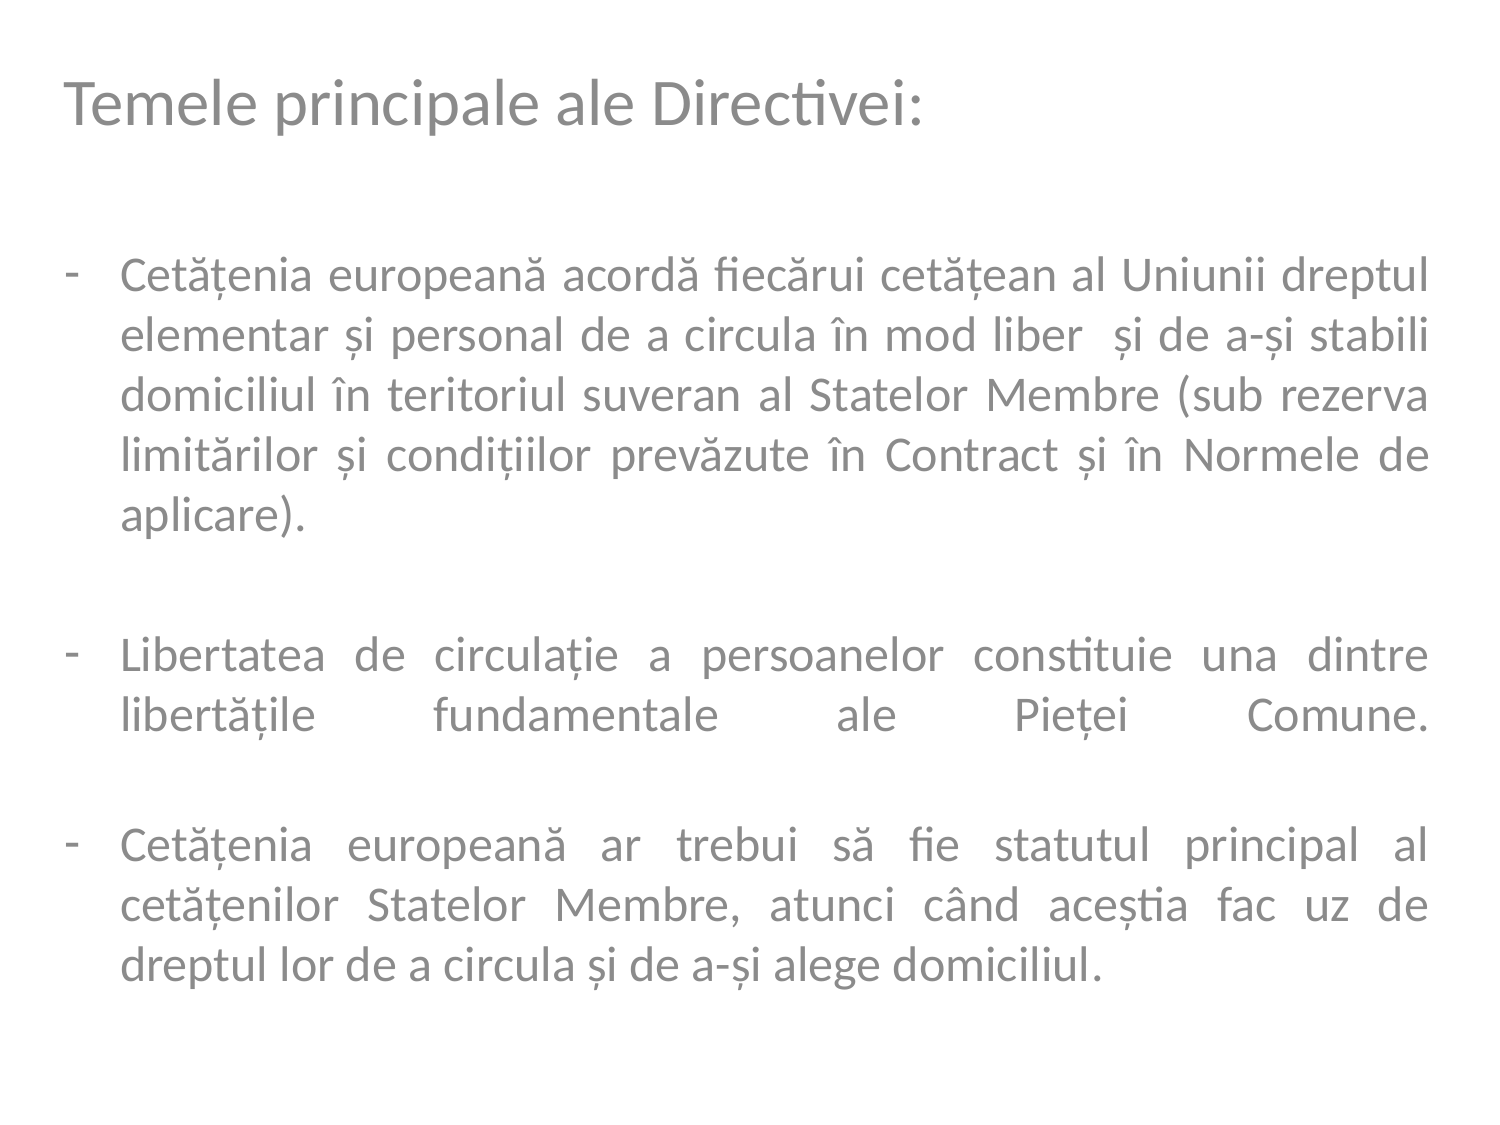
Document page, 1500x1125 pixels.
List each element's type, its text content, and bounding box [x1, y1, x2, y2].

subtitle Temele principale ale Directivei: Cetățenia europeană acordă fiecărui cetățean al Uniunii dreptul elementar și personal de a circula în mod liber și de a-și stabili domiciliul în teritoriul suveran al Statelor Membre (sub rezerva limitărilor și condițiilor prevăzute în Contract și în Normele de aplicare). Libertatea de circulație a persoanelor constituie una dintre libertățile fundamentale ale Pieței Comune. Cetățenia europeană ar trebui să fie statutul principal al cetățenilor Statelor Membre, atunci când aceștia fac uz de dreptul lor de a circula și de a-și alege domiciliul. [48, 50, 1446, 1063]
